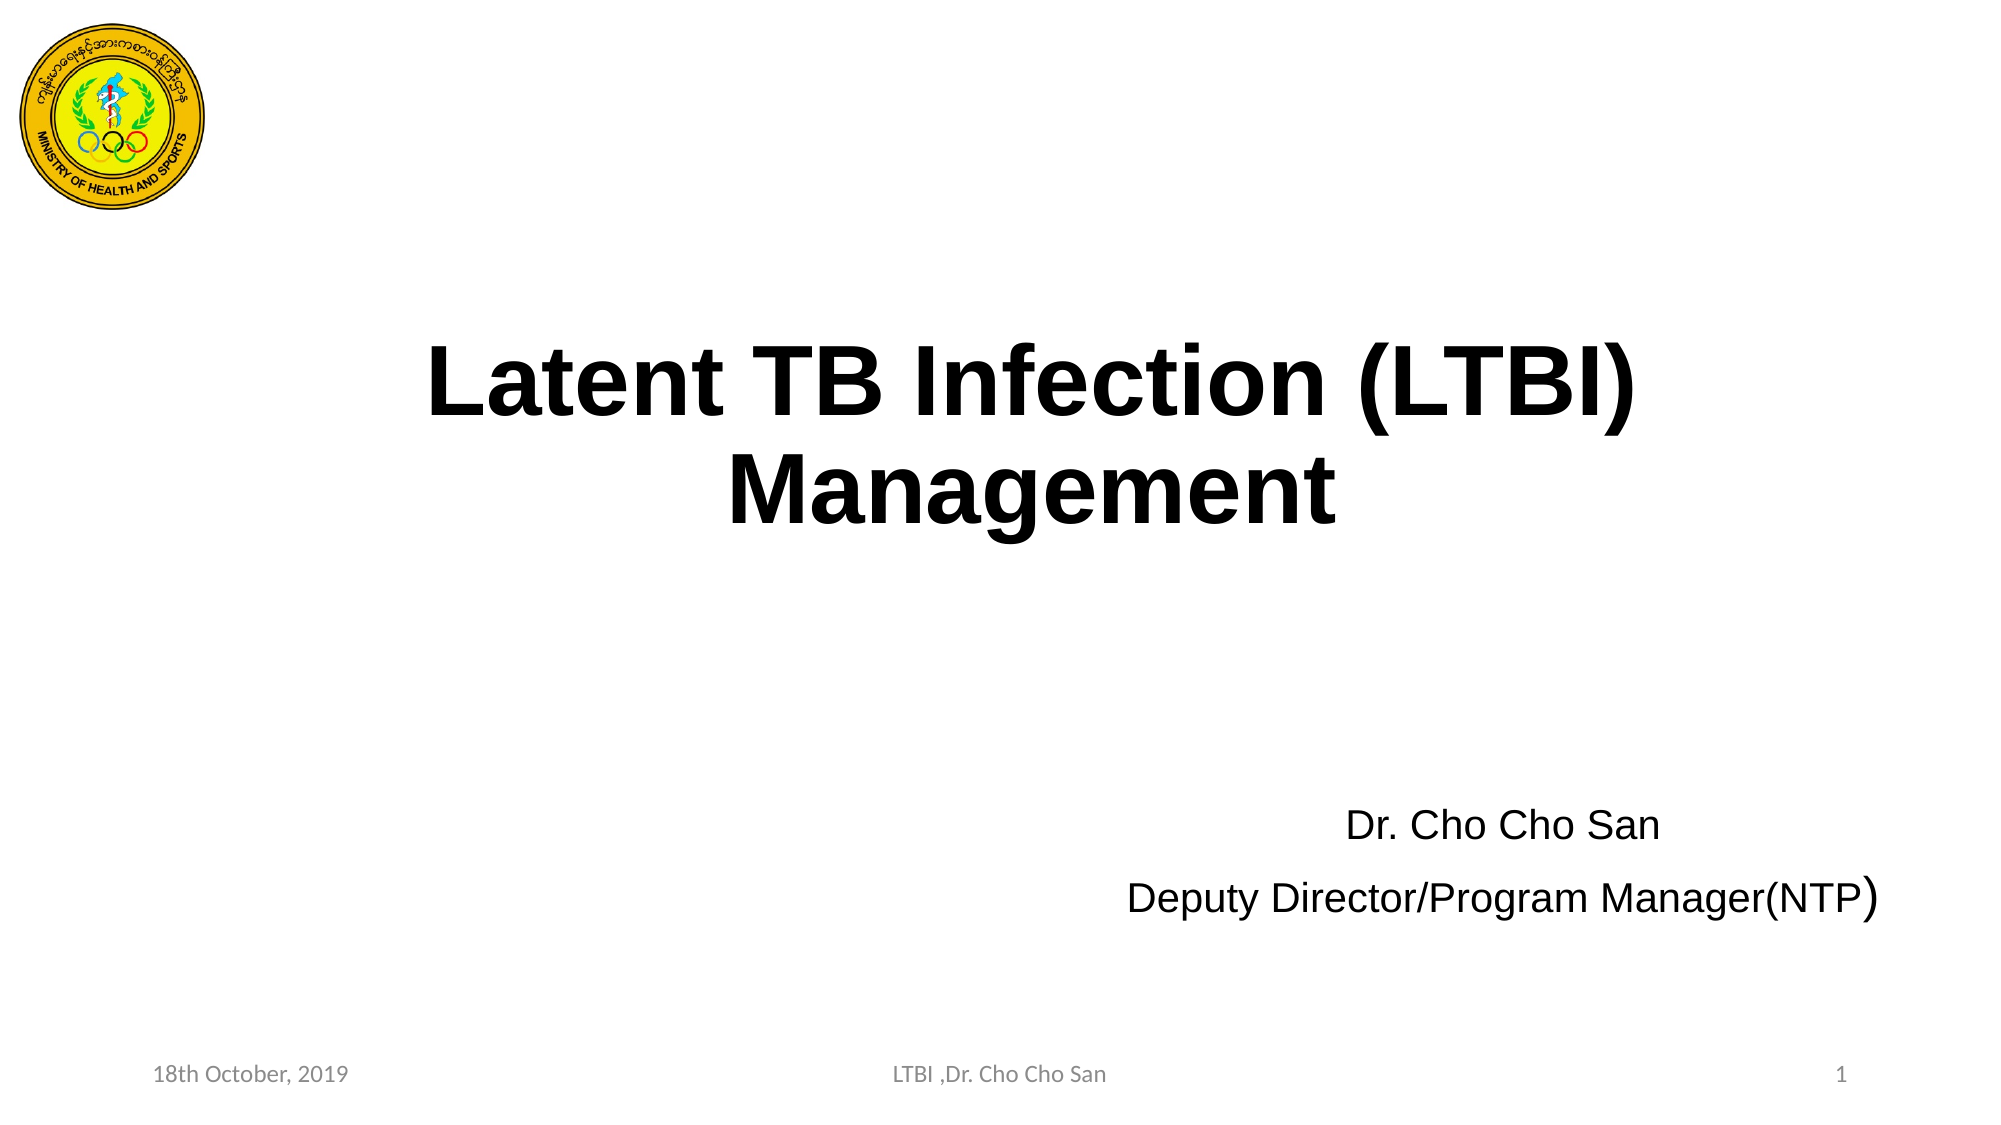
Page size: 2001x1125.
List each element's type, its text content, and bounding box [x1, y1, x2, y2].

picture [19, 23, 205, 210]
title Latent TB Infection (LTBI) Management [281, 254, 1782, 553]
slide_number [137, 1042, 588, 1103]
slide_number 1 [1679, 1042, 1863, 1103]
subtitle Dr. Cho Cho San Deputy Director/Program Manager(NTP) [1039, 796, 1967, 955]
footer LTBI ,Dr. Cho Cho San [662, 1042, 1338, 1103]
